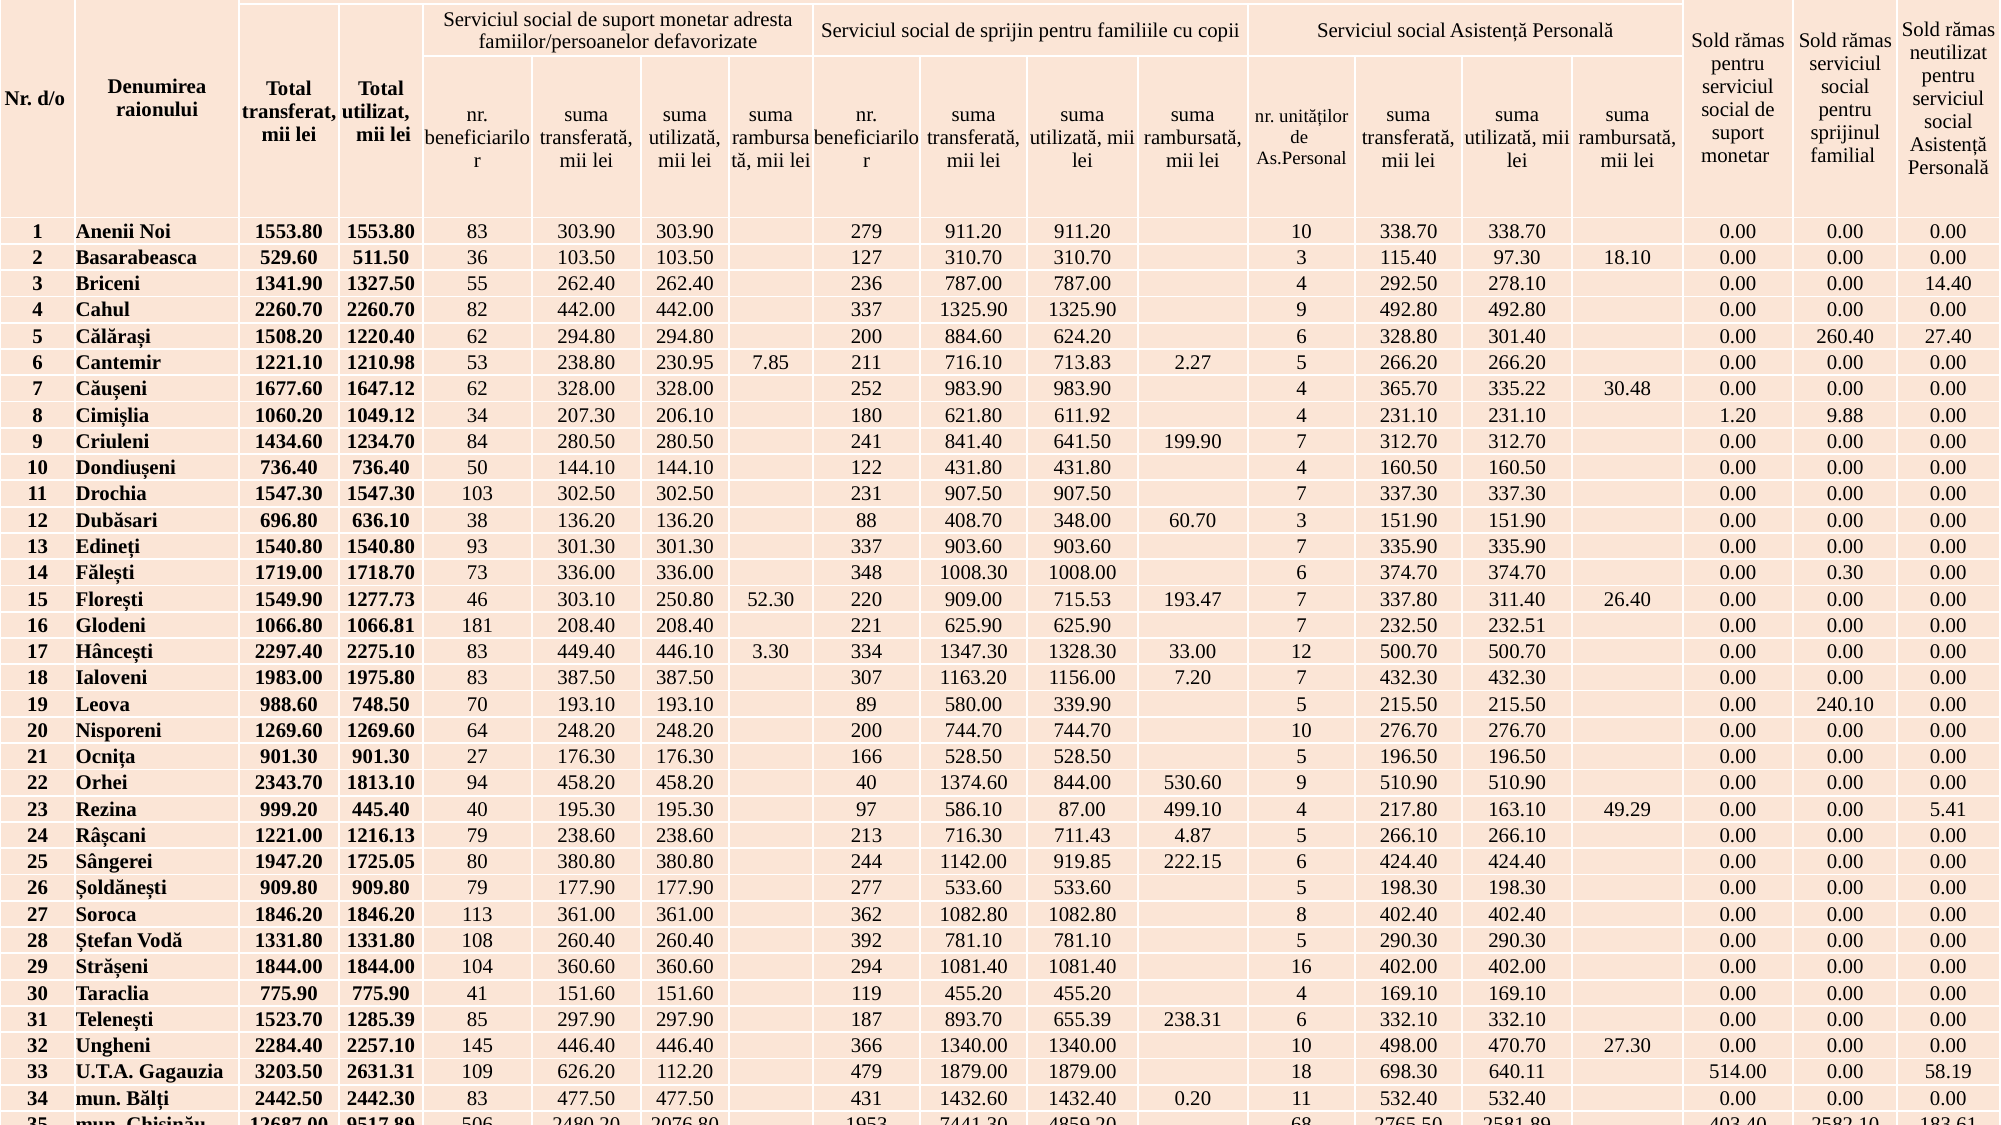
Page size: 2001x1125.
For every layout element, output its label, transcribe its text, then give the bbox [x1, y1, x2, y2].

table_cell 290.30 [1463, 928, 1571, 952]
table_cell Taraclia [76, 981, 238, 1005]
table_cell 0.00 [1794, 218, 1896, 243]
table_cell 0.00 [1794, 297, 1896, 322]
table_cell 470.70 [1463, 1033, 1571, 1058]
table_cell 1879.00 [1028, 1059, 1137, 1084]
table_cell 458.20 [533, 770, 640, 795]
table_cell 22 [1, 770, 74, 795]
table_cell [730, 402, 812, 427]
table_cell 26.40 [1573, 586, 1682, 611]
table_cell 2257.10 [340, 1033, 422, 1058]
table_cell 361.00 [533, 902, 640, 926]
table_cell Total utilizat, mii lei [340, 5, 422, 217]
table_cell [1139, 718, 1247, 742]
table_cell 79 [424, 875, 531, 900]
table_cell 348.00 [1028, 508, 1137, 532]
table_cell 2343.70 [240, 770, 338, 795]
table_cell 1540.80 [240, 534, 338, 558]
table_cell Telenești [76, 1007, 238, 1031]
table_cell Râșcani [76, 823, 238, 847]
table_cell 532.40 [1463, 1086, 1571, 1110]
table_cell [730, 902, 812, 926]
table_cell 177.90 [533, 875, 640, 900]
table_cell 4 [1249, 402, 1354, 427]
table_cell 424.40 [1356, 849, 1461, 874]
table_cell 6 [1249, 849, 1354, 874]
table_cell 9 [1, 429, 74, 453]
table_cell Cimișlia [76, 402, 238, 427]
table_cell U.T.A. Gagauzia [76, 1059, 238, 1084]
table_cell Căușeni [76, 376, 238, 401]
table_cell 85 [424, 1007, 531, 1031]
table_cell 446.10 [642, 639, 728, 663]
table_cell 5 [1249, 875, 1354, 900]
table_cell 89 [814, 691, 919, 716]
table_cell 151.60 [533, 981, 640, 1005]
table_cell 361.00 [642, 902, 728, 926]
table_cell Glodeni [76, 613, 238, 637]
table_cell 432.30 [1356, 665, 1461, 690]
table_cell 1008.00 [1028, 560, 1137, 585]
table_cell 0.00 [1898, 481, 1999, 506]
table_cell 5.41 [1898, 797, 1999, 821]
table_cell mun. Chișinău [76, 1112, 238, 1125]
table_cell 6 [1249, 560, 1354, 585]
table_cell 0.00 [1898, 954, 1999, 979]
table_cell [1139, 613, 1247, 637]
table_cell 1285.39 [340, 1007, 422, 1031]
table_cell 586.10 [921, 797, 1026, 821]
table_cell 9.88 [1794, 402, 1896, 427]
table_cell 1844.00 [240, 954, 338, 979]
table_cell 28 [1, 928, 74, 952]
table_cell mun. Bălți [76, 1086, 238, 1110]
table_cell 0.00 [1684, 639, 1792, 663]
table_cell Drochia [76, 481, 238, 506]
table_cell 1008.30 [921, 560, 1026, 585]
table_cell 38 [424, 508, 531, 532]
table_cell 26 [1, 875, 74, 900]
table_cell Anenii Noi [76, 218, 238, 243]
table_cell 0.00 [1684, 376, 1792, 401]
table_cell 0.00 [1684, 271, 1792, 296]
table_cell 0.00 [1684, 508, 1792, 532]
table_cell [1573, 271, 1682, 296]
table_cell 366 [814, 1033, 919, 1058]
table_cell 0.00 [1794, 534, 1896, 558]
table_cell 196.50 [1356, 744, 1461, 769]
table_cell 88 [814, 508, 919, 532]
table_cell 1221.00 [240, 823, 338, 847]
table_cell 1082.80 [921, 902, 1026, 926]
table_cell 715.53 [1028, 586, 1137, 611]
table_cell 893.70 [921, 1007, 1026, 1031]
table_cell 492.80 [1356, 297, 1461, 322]
table_cell [1573, 218, 1682, 243]
table_cell 122 [814, 455, 919, 479]
table_cell 1813.10 [340, 770, 422, 795]
table_cell 2260.70 [240, 297, 338, 322]
table_cell 0.00 [1794, 954, 1896, 979]
table_cell 901.30 [240, 744, 338, 769]
table_cell 1725.05 [340, 849, 422, 874]
table_cell 0.00 [1794, 481, 1896, 506]
table_cell 511.50 [340, 245, 422, 269]
table_cell Ștefan Vodă [76, 928, 238, 952]
table_cell 337.30 [1356, 481, 1461, 506]
table_cell 337.80 [1356, 586, 1461, 611]
table_cell suma utilizată, mii lei [1463, 57, 1571, 217]
table_cell 0.00 [1794, 1033, 1896, 1058]
table_cell 1508.20 [240, 324, 338, 348]
table_cell 365.70 [1356, 376, 1461, 401]
table_cell 0.00 [1684, 324, 1792, 348]
table_cell 0.00 [1898, 218, 1999, 243]
table_cell 736.40 [240, 455, 338, 479]
table_cell 238.60 [642, 823, 728, 847]
table_cell [730, 1086, 812, 1110]
table_cell 238.31 [1139, 1007, 1247, 1031]
table_cell 199.90 [1139, 429, 1247, 453]
table_cell 297.90 [642, 1007, 728, 1031]
table_cell 206.10 [642, 402, 728, 427]
table_cell 716.30 [921, 823, 1026, 847]
table_cell 97.30 [1463, 245, 1571, 269]
table_cell 362 [814, 902, 919, 926]
table_cell 240.10 [1794, 691, 1896, 716]
table_cell 113 [424, 902, 531, 926]
table_cell [1573, 1086, 1682, 1110]
table_cell 238.60 [533, 823, 640, 847]
table_cell 0.00 [1794, 770, 1896, 795]
table_cell 477.50 [642, 1086, 728, 1110]
table_cell [730, 849, 812, 874]
table_cell Soroca [76, 902, 238, 926]
table_cell [730, 954, 812, 979]
table_cell [730, 665, 812, 690]
table_cell 15 [1, 586, 74, 611]
table_cell 477.50 [533, 1086, 640, 1110]
table_cell 0.00 [1898, 823, 1999, 847]
table_cell 510.90 [1356, 770, 1461, 795]
table_cell 0.00 [1684, 613, 1792, 637]
table_cell Dondiușeni [76, 455, 238, 479]
table_cell 60.70 [1139, 508, 1247, 532]
table_cell 193.47 [1139, 586, 1247, 611]
table_cell suma rambursată, mii lei [730, 57, 812, 217]
table_cell 83 [424, 639, 531, 663]
table_cell [730, 481, 812, 506]
table_cell 744.70 [1028, 718, 1137, 742]
table_cell [1573, 849, 1682, 874]
table_cell 781.10 [921, 928, 1026, 952]
table_cell 10 [1249, 218, 1354, 243]
table_cell 119 [814, 981, 919, 1005]
table_cell 196.50 [1463, 744, 1571, 769]
table_cell 2275.10 [340, 639, 422, 663]
table_cell 625.90 [921, 613, 1026, 637]
table_cell 580.00 [921, 691, 1026, 716]
table_cell 2581.89 [1463, 1112, 1571, 1125]
table_cell 7.85 [730, 350, 812, 374]
table_cell Cantemir [76, 350, 238, 374]
table_cell 1547.30 [240, 481, 338, 506]
table_cell 431 [814, 1086, 919, 1110]
table_cell [730, 718, 812, 742]
table_cell 0.00 [1794, 849, 1896, 874]
table_cell 1142.00 [921, 849, 1026, 874]
table_cell Orhei [76, 770, 238, 795]
table_cell 0.00 [1684, 954, 1792, 979]
table_cell 2442.30 [340, 1086, 422, 1110]
table_cell 11 [1, 481, 74, 506]
table_cell suma transferată, mii lei [1356, 57, 1461, 217]
table_cell 0.00 [1794, 455, 1896, 479]
table_cell Basarabeasca [76, 245, 238, 269]
table_cell 0.00 [1898, 744, 1999, 769]
table_cell 49.29 [1573, 797, 1682, 821]
table_cell [1573, 1059, 1682, 1084]
table_cell 27.30 [1573, 1033, 1682, 1058]
table_cell 1677.60 [240, 376, 338, 401]
table_cell 195.30 [642, 797, 728, 821]
table_cell 0.00 [1684, 718, 1792, 742]
table_cell 0.30 [1794, 560, 1896, 585]
table_cell 10 [1, 455, 74, 479]
table_cell Leova [76, 691, 238, 716]
table_cell 1846.20 [240, 902, 338, 926]
table_cell 7 [1249, 534, 1354, 558]
table_cell 136.20 [642, 508, 728, 532]
table_cell [1139, 271, 1247, 296]
table_cell [1573, 665, 1682, 690]
table_cell Sângerei [76, 849, 238, 874]
table_cell 0.00 [1898, 902, 1999, 926]
table_cell 0.00 [1898, 639, 1999, 663]
table_cell 787.00 [921, 271, 1026, 296]
table_cell [730, 770, 812, 795]
table_cell 0.00 [1794, 902, 1896, 926]
table_cell [730, 613, 812, 637]
table_cell 442.00 [642, 297, 728, 322]
table_cell 1953 [814, 1112, 919, 1125]
table_cell 151.90 [1356, 508, 1461, 532]
table_cell 9 [1249, 297, 1354, 322]
table_cell 6 [1249, 1007, 1354, 1031]
table_cell [1139, 1059, 1247, 1084]
table_cell 276.70 [1356, 718, 1461, 742]
table_cell 0.00 [1794, 376, 1896, 401]
table_cell 907.50 [1028, 481, 1137, 506]
table_cell 29 [1, 954, 74, 979]
table_cell 163.10 [1463, 797, 1571, 821]
table_cell [1139, 902, 1247, 926]
table_cell 4 [1249, 981, 1354, 1005]
table_cell Fălești [76, 560, 238, 585]
table_cell 907.50 [921, 481, 1026, 506]
table_cell 193.10 [642, 691, 728, 716]
table_cell 7.20 [1139, 665, 1247, 690]
table_cell 144.10 [533, 455, 640, 479]
table_cell 744.70 [921, 718, 1026, 742]
table_cell 312.70 [1356, 429, 1461, 453]
table_cell 266.10 [1356, 823, 1461, 847]
table_cell 52.30 [730, 586, 812, 611]
table_cell 250.80 [642, 586, 728, 611]
table_cell suma rambursată, mii lei [1573, 57, 1682, 217]
table_cell 83 [424, 1086, 531, 1110]
table_cell 30 [1, 981, 74, 1005]
table_cell 1341.90 [240, 271, 338, 296]
table_cell 12 [1249, 639, 1354, 663]
table_cell 4 [1249, 376, 1354, 401]
table_cell 112.20 [642, 1059, 728, 1084]
table_cell 775.90 [240, 981, 338, 1005]
table_cell 4 [1249, 455, 1354, 479]
table_cell suma utilizată, mii lei [642, 57, 728, 217]
table_cell 27 [424, 744, 531, 769]
table_cell nr. beneficiarilor [814, 57, 919, 217]
table_cell 68 [1249, 1112, 1354, 1125]
table_cell [1573, 639, 1682, 663]
table_cell 402.00 [1356, 954, 1461, 979]
table_cell Serviciul social de suport monetar adresta famiilor/persoanelor defavorizate [424, 5, 812, 55]
table_cell 1081.40 [921, 954, 1026, 979]
table_cell 217.80 [1356, 797, 1461, 821]
table_cell 909.00 [921, 586, 1026, 611]
table_cell 276.70 [1463, 718, 1571, 742]
table_cell 0.00 [1684, 560, 1792, 585]
table_cell 988.60 [240, 691, 338, 716]
table_cell 0.00 [1898, 455, 1999, 479]
table_cell 297.90 [533, 1007, 640, 1031]
table_cell 18.10 [1573, 245, 1682, 269]
table_cell 3.30 [730, 639, 812, 663]
table_cell 211 [814, 350, 919, 374]
table_cell 1234.70 [340, 429, 422, 453]
table_cell 303.90 [642, 218, 728, 243]
table_cell 1540.80 [340, 534, 422, 558]
table_cell 180 [814, 402, 919, 427]
table_cell 62 [424, 324, 531, 348]
table_cell suma transferată, mii lei [533, 57, 640, 217]
table_cell 0.00 [1898, 981, 1999, 1005]
table_cell 0.00 [1684, 429, 1792, 453]
table_cell [1573, 981, 1682, 1005]
table_cell 33 [1, 1059, 74, 1084]
table_cell 9517.89 [340, 1112, 422, 1125]
table_cell 328.00 [642, 376, 728, 401]
table_cell [1573, 508, 1682, 532]
table_cell 0.00 [1898, 1007, 1999, 1031]
table_cell 200 [814, 324, 919, 348]
table_cell 208.40 [533, 613, 640, 637]
table_cell 1547.30 [340, 481, 422, 506]
table_cell 528.50 [921, 744, 1026, 769]
table_cell 479 [814, 1059, 919, 1084]
table_cell [1139, 744, 1247, 769]
table_cell 215.50 [1463, 691, 1571, 716]
table_cell 446.40 [642, 1033, 728, 1058]
table_cell 160.50 [1356, 455, 1461, 479]
table_cell 392 [814, 928, 919, 952]
table_cell 387.50 [642, 665, 728, 690]
table_cell 0.00 [1898, 508, 1999, 532]
table_cell [1139, 481, 1247, 506]
table_cell 2582.10 [1794, 1112, 1896, 1125]
table_cell 238.80 [533, 350, 640, 374]
table_cell Șoldănești [76, 875, 238, 900]
table_cell 2260.70 [340, 297, 422, 322]
table_cell 1327.50 [340, 271, 422, 296]
table_cell 0.00 [1898, 849, 1999, 874]
table_cell 16 [1249, 954, 1354, 979]
table_header Denumirea raionului [76, 0, 238, 217]
table_cell 0.20 [1139, 1086, 1247, 1110]
table_cell 10 [1249, 718, 1354, 742]
table_cell 0.00 [1898, 718, 1999, 742]
table_cell [730, 823, 812, 847]
table_cell 294 [814, 954, 919, 979]
table_cell 2442.50 [240, 1086, 338, 1110]
table_cell 492.80 [1463, 297, 1571, 322]
table_header Sold rămas neutilizat pentru serviciul social Asistență Personală [1898, 0, 1999, 217]
table_cell [730, 691, 812, 716]
table_cell 18 [1, 665, 74, 690]
table_cell [730, 875, 812, 900]
table_cell 193.10 [533, 691, 640, 716]
table_cell 93 [424, 534, 531, 558]
table_cell 266.10 [1463, 823, 1571, 847]
table_cell 499.10 [1139, 797, 1247, 821]
table_cell 176.30 [642, 744, 728, 769]
table_cell [1139, 691, 1247, 716]
table_cell 0.00 [1794, 665, 1896, 690]
table_cell [1139, 534, 1247, 558]
table_cell 55 [424, 271, 531, 296]
table_cell 0.00 [1684, 744, 1792, 769]
table_cell 711.43 [1028, 823, 1137, 847]
table_cell [1573, 455, 1682, 479]
table_cell [730, 508, 812, 532]
table_cell 625.90 [1028, 613, 1137, 637]
table_cell [730, 429, 812, 453]
table_cell 0.00 [1684, 823, 1792, 847]
table_cell 311.40 [1463, 586, 1571, 611]
table_cell 621.80 [921, 402, 1026, 427]
table_cell 408.70 [921, 508, 1026, 532]
table_cell 338.70 [1356, 218, 1461, 243]
table_cell 514.00 [1684, 1059, 1792, 1084]
table_cell [1139, 376, 1247, 401]
table_cell 7 [1249, 665, 1354, 690]
table_cell 1719.00 [240, 560, 338, 585]
table_cell 431.80 [1028, 455, 1137, 479]
table_cell 0.00 [1684, 849, 1792, 874]
table_cell 529.60 [240, 245, 338, 269]
table_cell 23 [1, 797, 74, 821]
table_cell 2765.50 [1356, 1112, 1461, 1125]
table_cell 84 [424, 429, 531, 453]
table_cell 1221.10 [240, 350, 338, 374]
table_cell 24 [1, 823, 74, 847]
table_cell 5 [1249, 350, 1354, 374]
table_cell 248.20 [642, 718, 728, 742]
table_cell 0.00 [1794, 350, 1896, 374]
table_cell 336.00 [642, 560, 728, 585]
table_cell 94 [424, 770, 531, 795]
table_cell 1432.60 [921, 1086, 1026, 1110]
table_cell 1846.20 [340, 902, 422, 926]
table_cell [1139, 1112, 1247, 1125]
table_cell 1 [1, 218, 74, 243]
table_cell [1573, 823, 1682, 847]
table_cell 0.00 [1684, 481, 1792, 506]
table_cell 266.20 [1356, 350, 1461, 374]
table_cell 424.40 [1463, 849, 1571, 874]
table_cell 266.20 [1463, 350, 1571, 374]
table_cell 0.00 [1794, 1059, 1896, 1084]
table_cell 1156.00 [1028, 665, 1137, 690]
table_cell 1066.80 [240, 613, 338, 637]
table_cell 0.00 [1684, 245, 1792, 269]
table_cell 58.19 [1898, 1059, 1999, 1084]
table_cell 303.90 [533, 218, 640, 243]
table_cell 1340.00 [1028, 1033, 1137, 1058]
table_cell 0.00 [1898, 297, 1999, 322]
table_cell [730, 218, 812, 243]
table_cell 335.90 [1463, 534, 1571, 558]
table_cell 277 [814, 875, 919, 900]
table_cell 1325.90 [1028, 297, 1137, 322]
table_cell [730, 1033, 812, 1058]
table_cell [730, 1112, 812, 1125]
table_cell 1066.81 [340, 613, 422, 637]
table_cell 445.40 [340, 797, 422, 821]
table_cell 312.70 [1463, 429, 1571, 453]
table_cell [1139, 245, 1247, 269]
table_cell 215.50 [1356, 691, 1461, 716]
table_cell 213 [814, 823, 919, 847]
table_cell Ocnița [76, 744, 238, 769]
table_cell suma transferată, mii lei [921, 57, 1026, 217]
table_cell 0.00 [1794, 718, 1896, 742]
table_cell 999.20 [240, 797, 338, 821]
table_cell 387.50 [533, 665, 640, 690]
table_cell [730, 271, 812, 296]
table_cell [1139, 981, 1247, 1005]
table_cell 1060.20 [240, 402, 338, 427]
table_cell Cahul [76, 297, 238, 322]
table_cell 530.60 [1139, 770, 1247, 795]
table_cell 402.40 [1356, 902, 1461, 926]
table_cell 0.00 [1684, 218, 1792, 243]
table_cell 17 [1, 639, 74, 663]
table_cell 532.40 [1356, 1086, 1461, 1110]
table_cell 221 [814, 613, 919, 637]
table_cell 0.00 [1898, 928, 1999, 952]
table_cell 7 [1249, 429, 1354, 453]
table_cell 187 [814, 1007, 919, 1031]
table_cell 181 [424, 613, 531, 637]
table_cell 0.00 [1794, 744, 1896, 769]
table_cell 290.30 [1356, 928, 1461, 952]
table_cell suma rambursată, mii lei [1139, 57, 1247, 217]
table_cell 0.00 [1898, 350, 1999, 374]
table_cell 103.50 [533, 245, 640, 269]
table_cell [1139, 954, 1247, 979]
table_cell 2297.40 [240, 639, 338, 663]
table_cell 302.50 [533, 481, 640, 506]
table_cell 3 [1, 271, 74, 296]
table_cell 2631.31 [340, 1059, 422, 1084]
table_cell 0.00 [1684, 1086, 1792, 1110]
table_cell [1139, 928, 1247, 952]
table_cell 611.92 [1028, 402, 1137, 427]
table_cell 0.00 [1794, 508, 1896, 532]
table_cell 20 [1, 718, 74, 742]
table_cell 0.00 [1684, 1033, 1792, 1058]
table_cell 5 [1249, 928, 1354, 952]
table_cell 337 [814, 534, 919, 558]
table_cell 0.00 [1794, 271, 1896, 296]
table_cell [1573, 875, 1682, 900]
table_cell [1573, 402, 1682, 427]
table_cell 698.30 [1356, 1059, 1461, 1084]
table_cell 0.00 [1684, 875, 1792, 900]
table_cell 655.39 [1028, 1007, 1137, 1031]
table_cell 12687.00 [240, 1112, 338, 1125]
table_cell [1573, 297, 1682, 322]
table_cell 1523.70 [240, 1007, 338, 1031]
table_cell nr. unităților de As.Personal [1249, 57, 1354, 217]
table_cell 222.15 [1139, 849, 1247, 874]
table_cell 0.00 [1794, 797, 1896, 821]
table_cell 1553.80 [240, 218, 338, 243]
table_cell 166 [814, 744, 919, 769]
table_cell 335.90 [1356, 534, 1461, 558]
table_cell 0.00 [1898, 770, 1999, 795]
table_cell 35 [1, 1112, 74, 1125]
table_cell Ialoveni [76, 665, 238, 690]
table_cell 294.80 [642, 324, 728, 348]
table_cell 6 [1249, 324, 1354, 348]
table_cell 641.50 [1028, 429, 1137, 453]
table_cell nr. beneficiarilor [424, 57, 531, 217]
table_cell 431.80 [921, 455, 1026, 479]
table_cell 4 [1249, 271, 1354, 296]
table_cell 151.90 [1463, 508, 1571, 532]
table_cell 841.40 [921, 429, 1026, 453]
table_cell 374.70 [1356, 560, 1461, 585]
table_cell 983.90 [1028, 376, 1137, 401]
table_cell 40 [814, 770, 919, 795]
table_cell 232.50 [1356, 613, 1461, 637]
table_cell 1374.60 [921, 770, 1026, 795]
table_cell 2076.80 [642, 1112, 728, 1125]
table_cell 1216.13 [340, 823, 422, 847]
table_cell [1139, 402, 1247, 427]
table_header Sold rămas pentru serviciul social de suport monetar [1684, 0, 1792, 217]
table_cell 716.10 [921, 350, 1026, 374]
table_cell 33.00 [1139, 639, 1247, 663]
table_cell 1718.70 [340, 560, 422, 585]
table_cell 1947.20 [240, 849, 338, 874]
table_cell 1340.00 [921, 1033, 1026, 1058]
table_cell Nisporeni [76, 718, 238, 742]
table_cell 5 [1249, 691, 1354, 716]
table_cell 80 [424, 849, 531, 874]
table_cell 27 [1, 902, 74, 926]
table_cell 360.60 [533, 954, 640, 979]
table_cell 338.70 [1463, 218, 1571, 243]
table_cell 73 [424, 560, 531, 585]
table_cell 348 [814, 560, 919, 585]
table_cell 446.40 [533, 1033, 640, 1058]
table_cell 4.87 [1139, 823, 1247, 847]
table_cell 307 [814, 665, 919, 690]
table_cell 696.80 [240, 508, 338, 532]
table_cell 97 [814, 797, 919, 821]
table_cell 2 [1, 245, 74, 269]
table_cell 0.00 [1794, 639, 1896, 663]
table_cell 115.40 [1356, 245, 1461, 269]
table_cell 500.70 [1356, 639, 1461, 663]
table_cell 198.30 [1356, 875, 1461, 900]
table_cell 919.85 [1028, 849, 1137, 874]
table_cell 844.00 [1028, 770, 1137, 795]
table_cell 1553.80 [340, 218, 422, 243]
table_cell 262.40 [642, 271, 728, 296]
table_cell 1277.73 [340, 586, 422, 611]
table_cell 0.00 [1898, 875, 1999, 900]
table_cell 884.60 [921, 324, 1026, 348]
table_cell 5 [1, 324, 74, 348]
table_cell 402.00 [1463, 954, 1571, 979]
table_cell 528.50 [1028, 744, 1137, 769]
table_cell 83 [424, 665, 531, 690]
table_cell [1573, 1112, 1682, 1125]
table_cell 1331.80 [240, 928, 338, 952]
table_cell 0.00 [1684, 797, 1792, 821]
table_cell 34 [424, 402, 531, 427]
table_cell 0.00 [1794, 928, 1896, 952]
table_cell 7 [1249, 481, 1354, 506]
table_cell 3 [1249, 245, 1354, 269]
table_cell 1647.12 [340, 376, 422, 401]
table_cell [1573, 481, 1682, 506]
table_cell 19 [1, 691, 74, 716]
table_cell 260.40 [1794, 324, 1896, 348]
table_cell 87.00 [1028, 797, 1137, 821]
table_cell 7 [1249, 586, 1354, 611]
table_cell 1975.80 [340, 665, 422, 690]
table_cell 0.00 [1898, 665, 1999, 690]
table_cell 380.80 [533, 849, 640, 874]
table_cell 1879.00 [921, 1059, 1026, 1084]
table_header Sold rămas serviciul social pentru sprijinul familial [1794, 0, 1896, 217]
table_cell 2.27 [1139, 350, 1247, 374]
table_cell 455.20 [921, 981, 1026, 1005]
table_cell 335.22 [1463, 376, 1571, 401]
table_cell [1573, 954, 1682, 979]
table_cell 533.60 [921, 875, 1026, 900]
table_cell 136.20 [533, 508, 640, 532]
table_cell 83 [424, 218, 531, 243]
table_cell Ungheni [76, 1033, 238, 1058]
table_cell 231.10 [1463, 402, 1571, 427]
table_cell 303.10 [533, 586, 640, 611]
table_cell 0.00 [1898, 376, 1999, 401]
table_cell 144.10 [642, 455, 728, 479]
table_cell 64 [424, 718, 531, 742]
table_cell 231.10 [1356, 402, 1461, 427]
table_cell 177.90 [642, 875, 728, 900]
table_cell 909.80 [340, 875, 422, 900]
table_cell 1049.12 [340, 402, 422, 427]
table_cell [730, 297, 812, 322]
table_cell Serviciul social Asistență Personală [1249, 5, 1682, 55]
table_cell 1844.00 [340, 954, 422, 979]
table_cell Serviciul social de sprijin pentru familiile cu copii [814, 5, 1247, 55]
table_cell [730, 455, 812, 479]
table_cell 339.90 [1028, 691, 1137, 716]
table_cell [1139, 218, 1247, 243]
table_header Nr. d/o [1, 0, 74, 217]
table_cell 0.00 [1794, 1007, 1896, 1031]
table_cell [1139, 297, 1247, 322]
table_cell 332.10 [1463, 1007, 1571, 1031]
table_cell 0.00 [1898, 691, 1999, 716]
table_cell 736.40 [340, 455, 422, 479]
table_cell 5 [1249, 744, 1354, 769]
table_cell Total transferat, mii lei [240, 5, 338, 217]
table_cell 34 [1, 1086, 74, 1110]
table_cell 903.60 [1028, 534, 1137, 558]
table_cell [730, 744, 812, 769]
table_cell 781.10 [1028, 928, 1137, 952]
table_cell 0.00 [1898, 1033, 1999, 1058]
table_cell 909.80 [240, 875, 338, 900]
table_cell 0.00 [1898, 534, 1999, 558]
table_cell 30.48 [1573, 376, 1682, 401]
table_cell Edineți [76, 534, 238, 558]
table_cell 236 [814, 271, 919, 296]
table_cell 278.10 [1463, 271, 1571, 296]
table_cell 21 [1, 744, 74, 769]
table_cell 14.40 [1898, 271, 1999, 296]
table_cell [730, 1007, 812, 1031]
table_cell 262.40 [533, 271, 640, 296]
table_cell 0.00 [1684, 297, 1792, 322]
table_cell [1573, 324, 1682, 348]
table_cell 31 [1, 1007, 74, 1031]
table_cell 901.30 [340, 744, 422, 769]
table_cell 0.00 [1794, 245, 1896, 269]
table_cell 1210.98 [340, 350, 422, 374]
table_cell [1573, 534, 1682, 558]
table_cell 231 [814, 481, 919, 506]
table_cell 1269.60 [340, 718, 422, 742]
table_cell [1139, 560, 1247, 585]
table_cell 232.51 [1463, 613, 1571, 637]
table_cell 280.50 [533, 429, 640, 453]
table_cell 0.00 [1794, 613, 1896, 637]
table_cell [1139, 455, 1247, 479]
table_cell 0.00 [1794, 875, 1896, 900]
table_cell 104 [424, 954, 531, 979]
table_cell 160.50 [1463, 455, 1571, 479]
table_cell 41 [424, 981, 531, 1005]
table_cell 103 [424, 481, 531, 506]
table_cell 302.50 [642, 481, 728, 506]
table_cell 3203.50 [240, 1059, 338, 1084]
table_cell 748.50 [340, 691, 422, 716]
table_cell 713.83 [1028, 350, 1137, 374]
table_cell 4859.20 [1028, 1112, 1137, 1125]
table_cell [1573, 902, 1682, 926]
table_cell 1549.90 [240, 586, 338, 611]
table_cell 40 [424, 797, 531, 821]
table_cell 775.90 [340, 981, 422, 1005]
table_cell 0.00 [1684, 928, 1792, 952]
table_cell 636.10 [340, 508, 422, 532]
table_cell 0.00 [1898, 613, 1999, 637]
table_cell 151.60 [642, 981, 728, 1005]
table_cell [730, 534, 812, 558]
table_cell 0.00 [1794, 823, 1896, 847]
table_cell [1573, 718, 1682, 742]
table_cell [730, 245, 812, 269]
table_cell 207.30 [533, 402, 640, 427]
table_cell 0.00 [1684, 981, 1792, 1005]
table_cell 16 [1, 613, 74, 637]
table_cell 500.70 [1463, 639, 1571, 663]
table_cell 4 [1249, 797, 1354, 821]
table_cell 1082.80 [1028, 902, 1137, 926]
table_cell 0.00 [1684, 770, 1792, 795]
table_cell 248.20 [533, 718, 640, 742]
table_cell 18 [1249, 1059, 1354, 1084]
table_cell [730, 797, 812, 821]
table_cell 1434.60 [240, 429, 338, 453]
table_cell [1139, 1033, 1247, 1058]
table_cell 2284.40 [240, 1033, 338, 1058]
table_cell 0.00 [1684, 586, 1792, 611]
table_cell 9 [1249, 770, 1354, 795]
table_cell 903.60 [921, 534, 1026, 558]
table_cell 252 [814, 376, 919, 401]
table_cell 241 [814, 429, 919, 453]
table_cell 195.30 [533, 797, 640, 821]
table_cell 279 [814, 218, 919, 243]
table_cell 1983.00 [240, 665, 338, 690]
table_cell 360.60 [642, 954, 728, 979]
table_cell [1573, 560, 1682, 585]
table_cell 1432.40 [1028, 1086, 1137, 1110]
table_cell 626.20 [533, 1059, 640, 1084]
table_cell 1220.40 [340, 324, 422, 348]
table_cell 1328.30 [1028, 639, 1137, 663]
table_cell 0.00 [1898, 586, 1999, 611]
table_cell 337 [814, 297, 919, 322]
table_cell 533.60 [1028, 875, 1137, 900]
table_cell [1573, 691, 1682, 716]
table_cell 6 [1, 350, 74, 374]
table_cell Strășeni [76, 954, 238, 979]
table_cell [1573, 1007, 1682, 1031]
table_cell 787.00 [1028, 271, 1137, 296]
table_cell [1573, 744, 1682, 769]
table_cell 442.00 [533, 297, 640, 322]
table_cell 230.95 [642, 350, 728, 374]
table_cell 79 [424, 823, 531, 847]
table_cell 334 [814, 639, 919, 663]
table_cell 332.10 [1356, 1007, 1461, 1031]
table_cell 458.20 [642, 770, 728, 795]
table_cell 0.00 [1684, 902, 1792, 926]
table_cell Florești [76, 586, 238, 611]
table_cell 455.20 [1028, 981, 1137, 1005]
table_cell 0.00 [1684, 350, 1792, 374]
table_cell 337.30 [1463, 481, 1571, 506]
table_cell 403.40 [1684, 1112, 1792, 1125]
table_cell 10 [1249, 1033, 1354, 1058]
table_cell 1325.90 [921, 297, 1026, 322]
table_cell 432.30 [1463, 665, 1571, 690]
table_cell [730, 324, 812, 348]
table_cell 169.10 [1356, 981, 1461, 1005]
table_cell 449.40 [533, 639, 640, 663]
table_cell 624.20 [1028, 324, 1137, 348]
table_cell 0.00 [1684, 665, 1792, 690]
table_cell 14 [1, 560, 74, 585]
table_cell 292.50 [1356, 271, 1461, 296]
table_cell [1573, 928, 1682, 952]
table_cell 200 [814, 718, 919, 742]
table_cell [1573, 350, 1682, 374]
table_cell 7 [1249, 613, 1354, 637]
table_cell 50 [424, 455, 531, 479]
table_cell Criuleni [76, 429, 238, 453]
table_cell 11 [1249, 1086, 1354, 1110]
table_cell 25 [1, 849, 74, 874]
table_cell 103.50 [642, 245, 728, 269]
table_cell 1081.40 [1028, 954, 1137, 979]
table_cell 510.90 [1463, 770, 1571, 795]
table_cell 70 [424, 691, 531, 716]
table_cell [1573, 770, 1682, 795]
table_cell 640.11 [1463, 1059, 1571, 1084]
table_cell 336.00 [533, 560, 640, 585]
table_cell 2480.20 [533, 1112, 640, 1125]
table_cell 0.00 [1898, 1086, 1999, 1110]
table_cell Rezina [76, 797, 238, 821]
table_cell 0.00 [1684, 534, 1792, 558]
table_cell 220 [814, 586, 919, 611]
table_cell 145 [424, 1033, 531, 1058]
table_cell 0.00 [1684, 1007, 1792, 1031]
table_cell [1573, 429, 1682, 453]
table_cell [730, 1059, 812, 1084]
table_cell 1163.20 [921, 665, 1026, 690]
table_cell Hâncești [76, 639, 238, 663]
table_cell 0.00 [1794, 1086, 1896, 1110]
table_cell 328.80 [1356, 324, 1461, 348]
table_cell 0.00 [1684, 455, 1792, 479]
table_cell 0.00 [1898, 402, 1999, 427]
table_cell 294.80 [533, 324, 640, 348]
table_cell 62 [424, 376, 531, 401]
table_cell suma utilizată, mii lei [1028, 57, 1137, 217]
table_cell 0.00 [1794, 981, 1896, 1005]
table_cell 402.40 [1463, 902, 1571, 926]
table_cell [1139, 875, 1247, 900]
table_cell 12 [1, 508, 74, 532]
table_cell [730, 376, 812, 401]
table_cell 0.00 [1898, 245, 1999, 269]
table_cell 301.30 [642, 534, 728, 558]
table_cell 32 [1, 1033, 74, 1058]
table_cell 0.00 [1684, 691, 1792, 716]
table_cell Briceni [76, 271, 238, 296]
table_cell 260.40 [533, 928, 640, 952]
table_cell 983.90 [921, 376, 1026, 401]
table_cell 0.00 [1898, 429, 1999, 453]
table_cell 208.40 [642, 613, 728, 637]
table_cell 1347.30 [921, 639, 1026, 663]
table_cell 498.00 [1356, 1033, 1461, 1058]
table_cell 198.30 [1463, 875, 1571, 900]
table_cell 8 [1, 402, 74, 427]
table_cell 911.20 [921, 218, 1026, 243]
table_cell Dubăsari [76, 508, 238, 532]
table_cell 911.20 [1028, 218, 1137, 243]
table_cell 3 [1249, 508, 1354, 532]
table_cell 301.30 [533, 534, 640, 558]
table_cell [730, 981, 812, 1005]
table_cell 82 [424, 297, 531, 322]
table_cell 176.30 [533, 744, 640, 769]
table_cell Călărași [76, 324, 238, 348]
table_cell 1.20 [1684, 402, 1792, 427]
table_cell 0.00 [1794, 429, 1896, 453]
table_cell 169.10 [1463, 981, 1571, 1005]
table_cell 7 [1, 376, 74, 401]
table_cell 310.70 [1028, 245, 1137, 269]
table_cell 244 [814, 849, 919, 874]
table_cell 260.40 [642, 928, 728, 952]
table_cell 5 [1249, 823, 1354, 847]
table_cell [1139, 324, 1247, 348]
table_cell 8 [1249, 902, 1354, 926]
table_cell 0.00 [1794, 586, 1896, 611]
table_cell 108 [424, 928, 531, 952]
table_cell 13 [1, 534, 74, 558]
table_cell 1269.60 [240, 718, 338, 742]
table_cell 374.70 [1463, 560, 1571, 585]
table_cell [730, 928, 812, 952]
table_cell 506 [424, 1112, 531, 1125]
table_cell 109 [424, 1059, 531, 1084]
table_cell 46 [424, 586, 531, 611]
table_cell 4 [1, 297, 74, 322]
table_cell 380.80 [642, 849, 728, 874]
table_cell 0.00 [1898, 560, 1999, 585]
table_cell 328.00 [533, 376, 640, 401]
table_cell 310.70 [921, 245, 1026, 269]
table_cell 27.40 [1898, 324, 1999, 348]
table_cell 301.40 [1463, 324, 1571, 348]
table_cell 53 [424, 350, 531, 374]
table_cell 7441.30 [921, 1112, 1026, 1125]
table_cell 1331.80 [340, 928, 422, 952]
table_cell 36 [424, 245, 531, 269]
table_cell [730, 560, 812, 585]
table_cell [1573, 613, 1682, 637]
table_cell 280.50 [642, 429, 728, 453]
table_cell 127 [814, 245, 919, 269]
table_cell 183.61 [1898, 1112, 1999, 1125]
